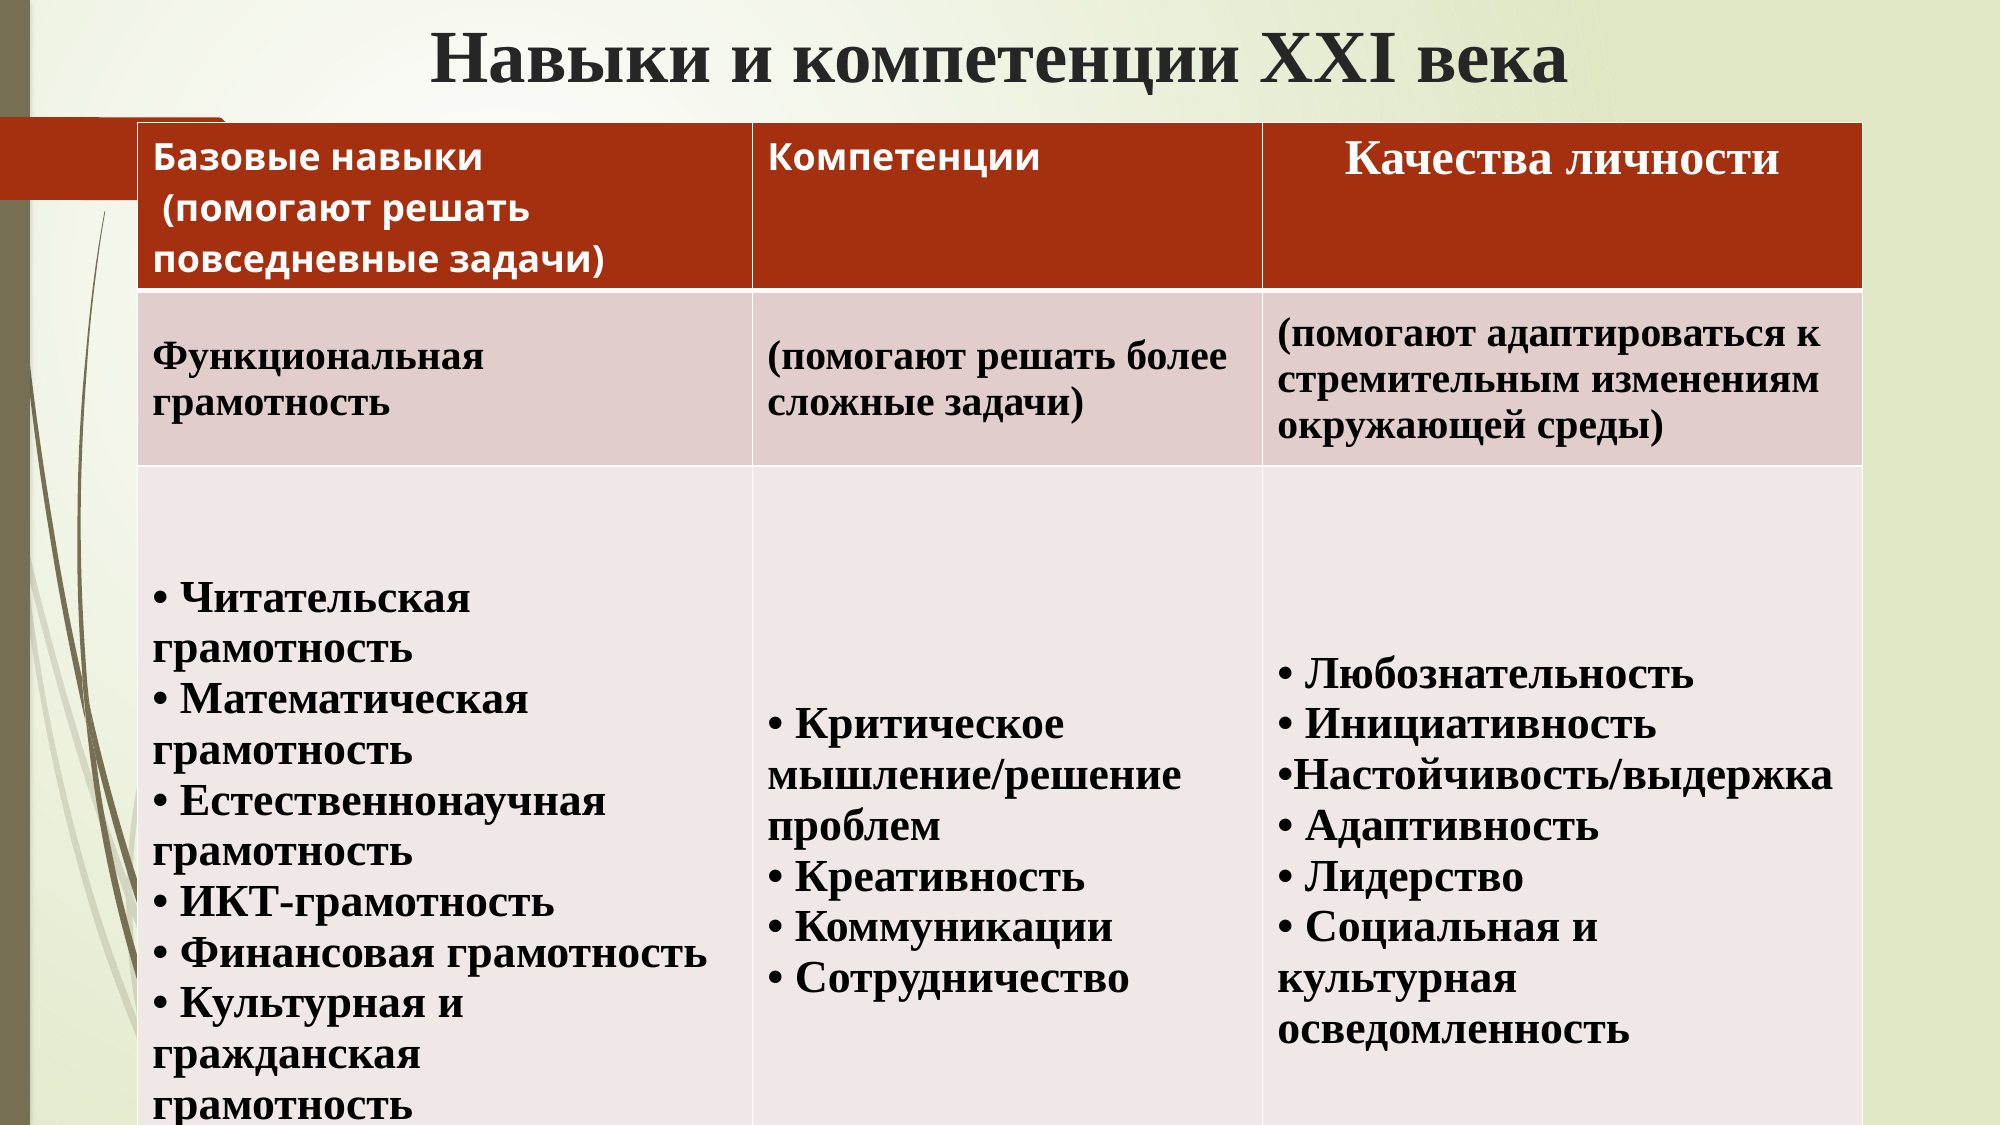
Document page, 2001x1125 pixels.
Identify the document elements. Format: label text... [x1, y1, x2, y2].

table_cell • Читательская грамотность • Математическая грамотность • Естественнонаучная грамотность • ИКТ-грамотность • Финансовая грамотность • Культурная и гражданская грамотность [138, 467, 752, 1125]
table_cell (помогают адаптироваться к стремительным изменениям окружающей среды) [1263, 293, 1862, 465]
table_header Компетенции [753, 123, 1262, 288]
table_cell Функциональная грамотность [138, 293, 752, 465]
table_cell (помогают решать более сложные задачи) [753, 293, 1262, 465]
title Навыки и компетенции XXI века [137, 0, 1863, 122]
table_header Базовые навыки (помогают решать повседневные задачи) [138, 123, 752, 288]
table_header Качества личности [1263, 123, 1862, 288]
table_cell • Критическое мышление/решение проблем • Креативность • Коммуникации • Сотрудничество [753, 467, 1262, 1125]
table_cell • Любознательность • Инициативность •Настойчивость/выдержка • Адаптивность • Лидерство • Социальная и культурная осведомленность [1263, 467, 1862, 1125]
